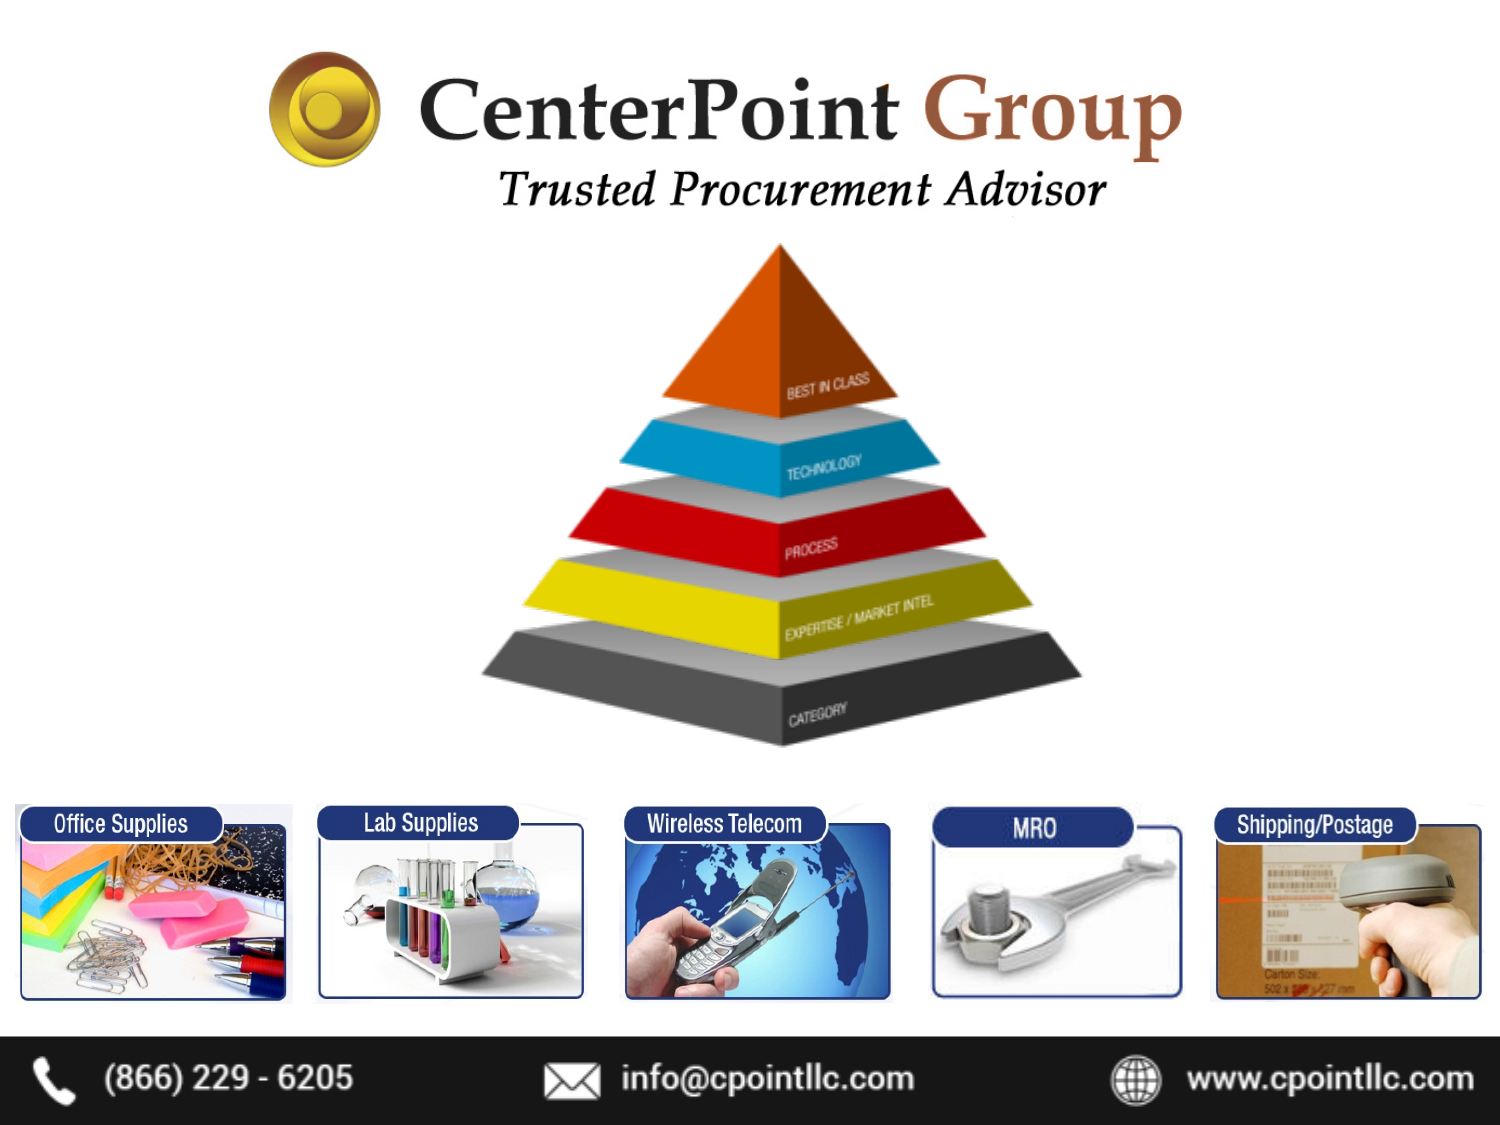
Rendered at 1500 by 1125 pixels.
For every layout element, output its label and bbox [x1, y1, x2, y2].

picture [0, 0, 1500, 1125]
text_box [15, 802, 1485, 1004]
